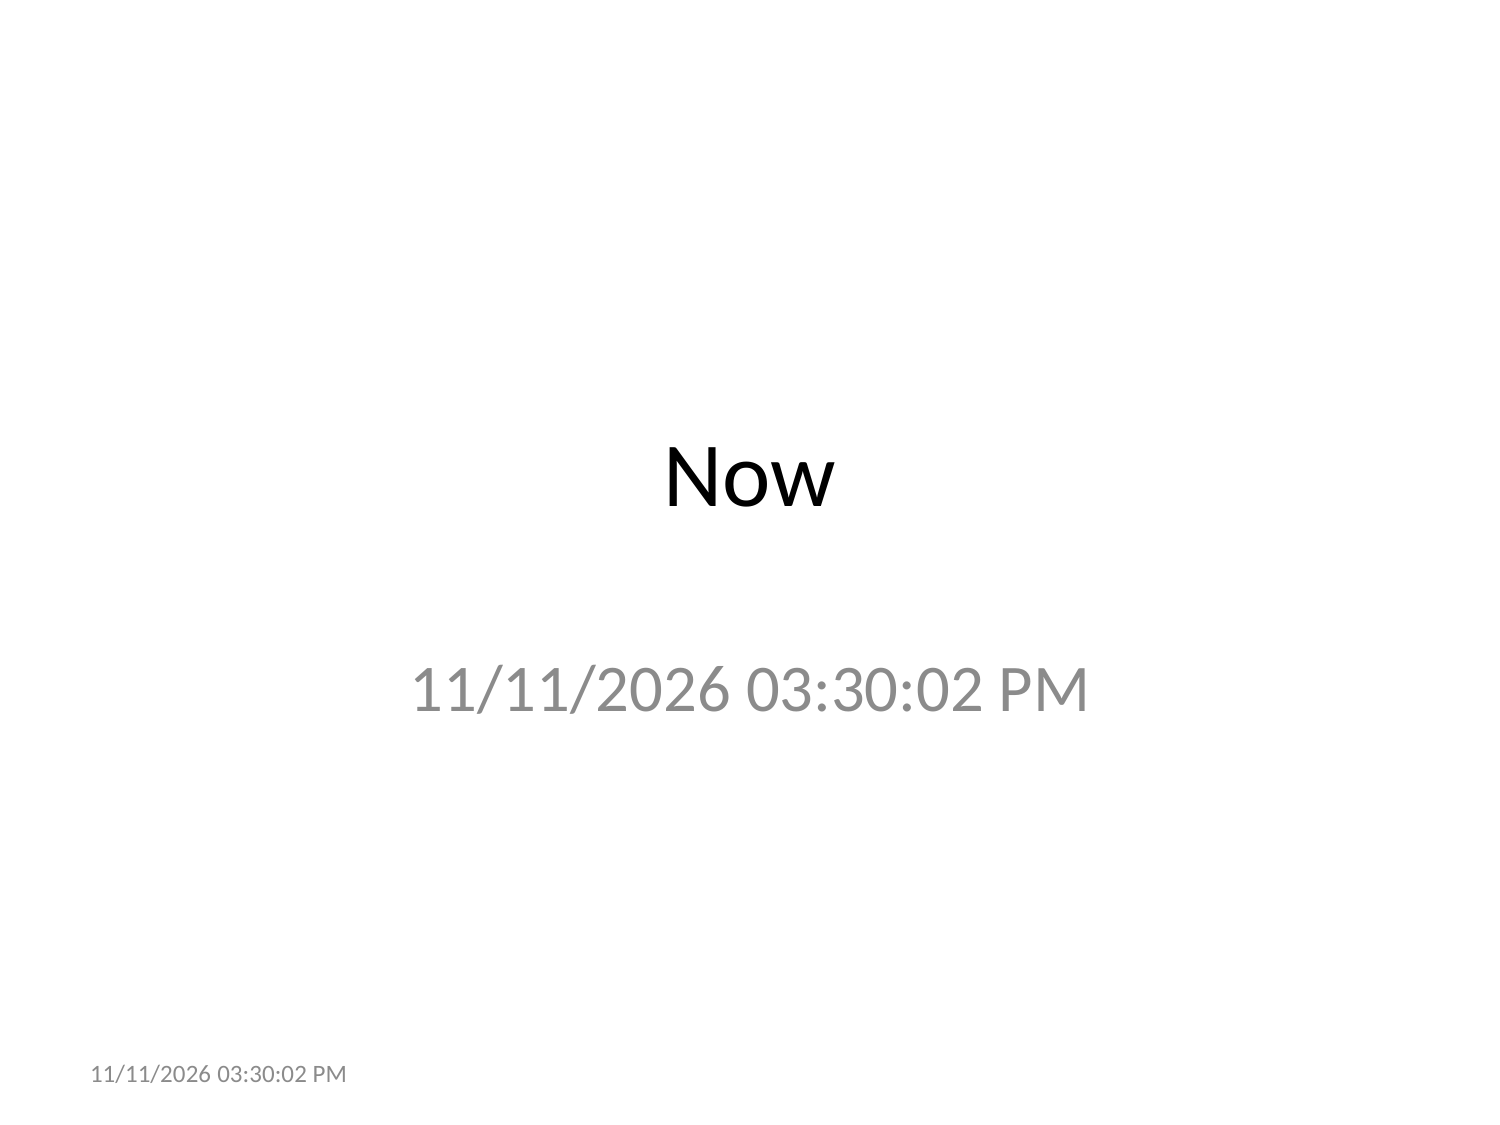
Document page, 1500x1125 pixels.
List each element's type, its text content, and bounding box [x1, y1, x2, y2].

subtitle 2011-12-19 10:20:04 AM [225, 637, 1275, 925]
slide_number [75, 1042, 425, 1103]
title Now [112, 349, 1388, 591]
